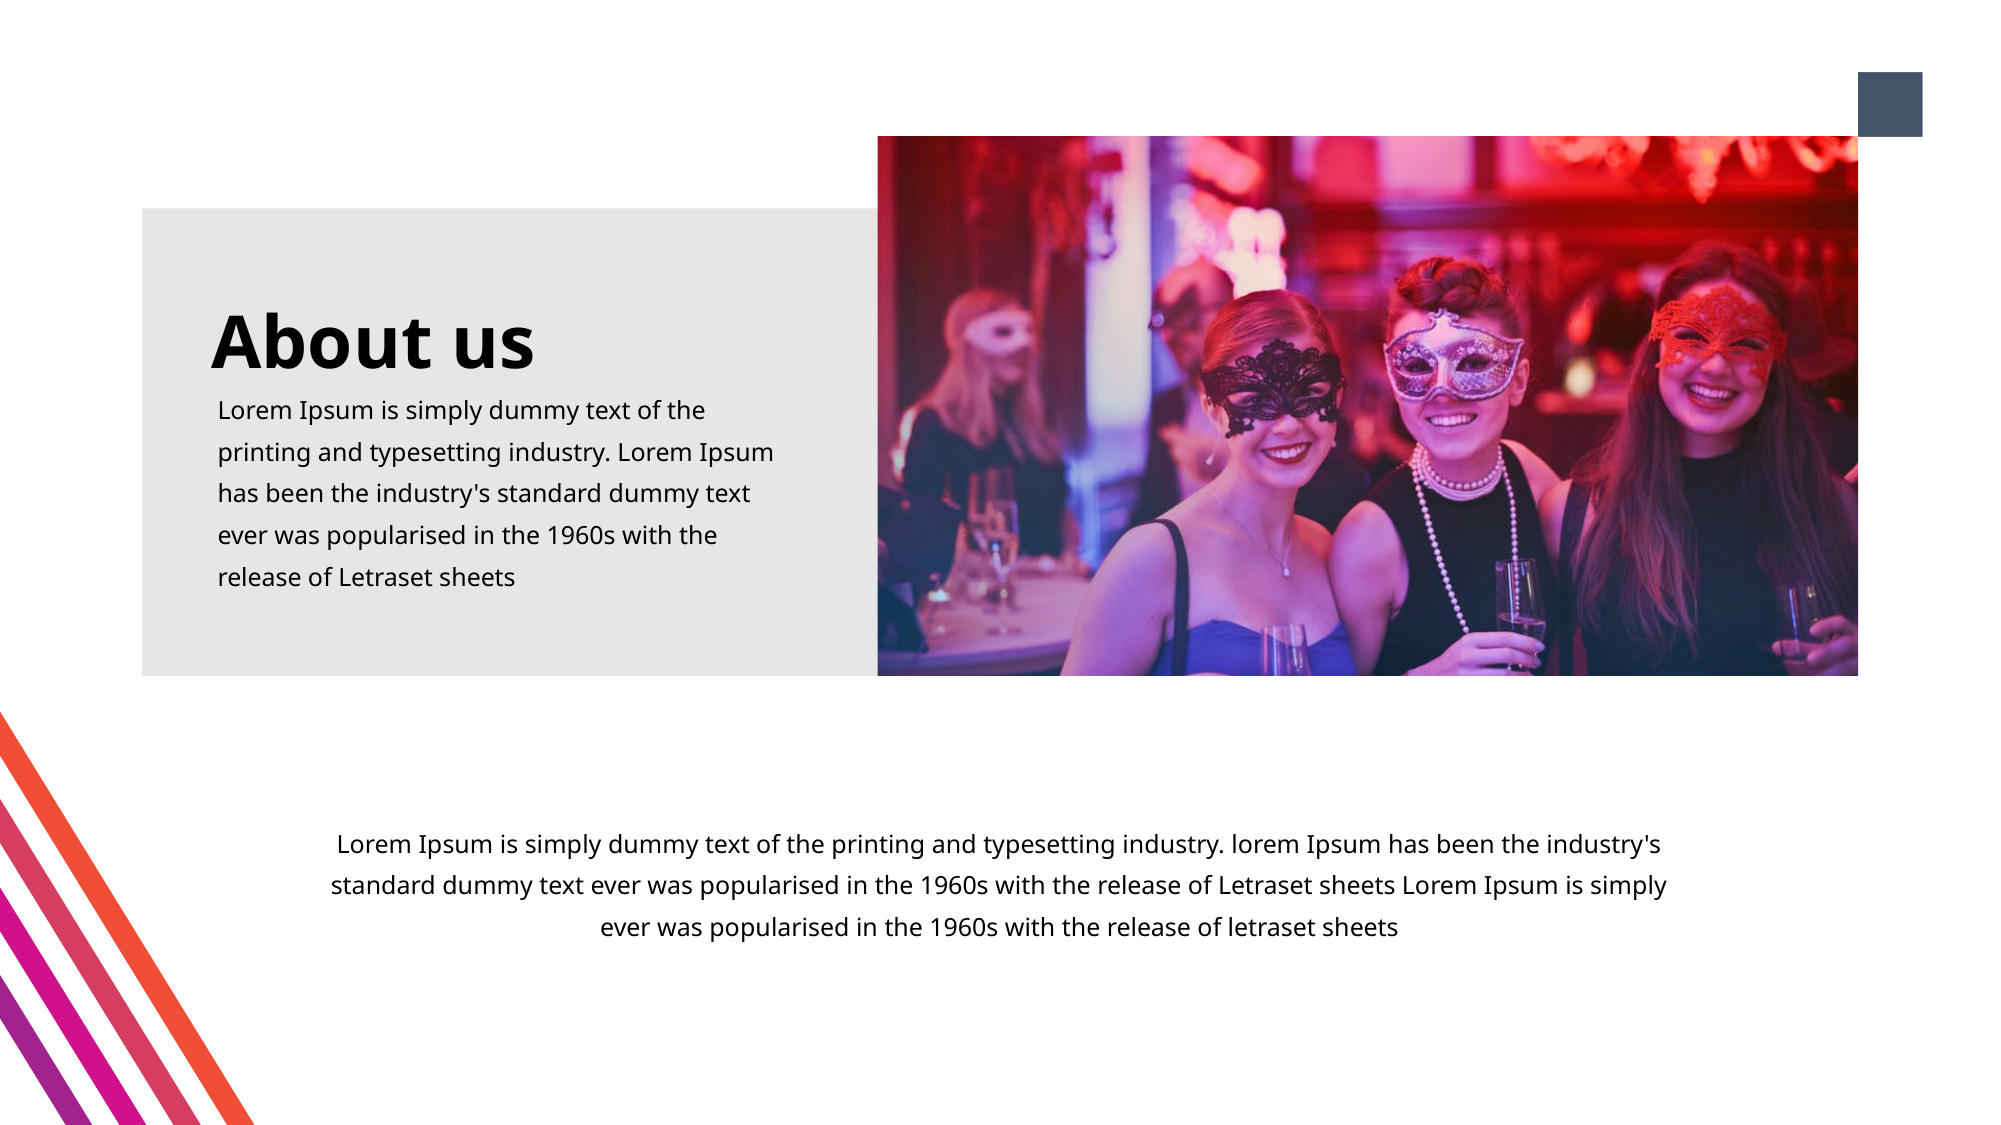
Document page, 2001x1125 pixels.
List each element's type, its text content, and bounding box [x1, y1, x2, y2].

text_box [1857, 71, 1924, 78]
picture [877, 136, 1859, 677]
text_box [141, 207, 877, 677]
text_box [1857, 130, 1924, 138]
text_box Lorem Ipsum is simply dummy text of the printing and typesetting industry. lorem Ipsum has been the industry's standard dummy text ever was popularised in the 1960s with the release of Letraset sheets Lorem Ipsum is simply ever was popularised in the 1960s with the release of letraset sheets [309, 809, 1695, 991]
slide_number 6 [1854, 78, 1927, 130]
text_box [202, 287, 814, 597]
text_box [0, 684, 309, 1125]
